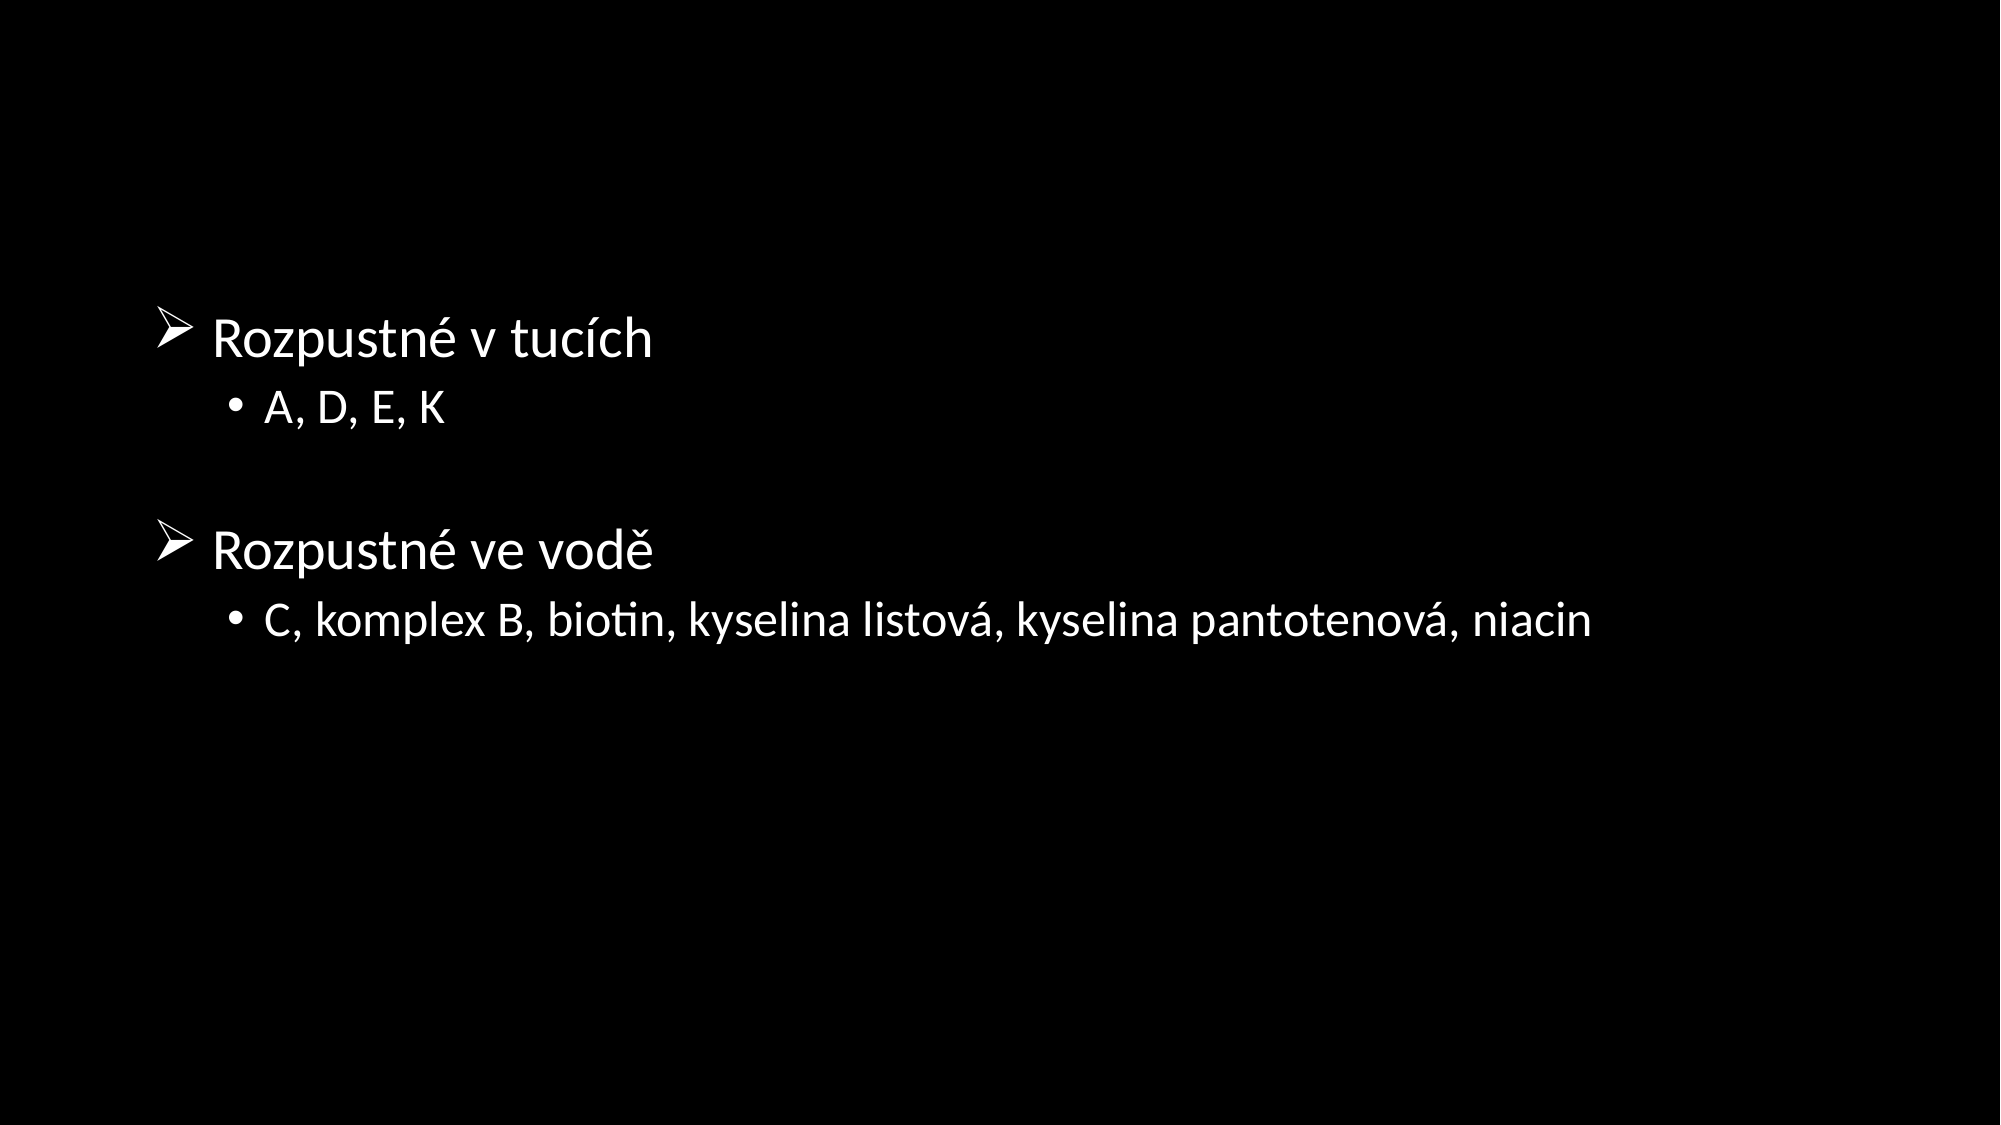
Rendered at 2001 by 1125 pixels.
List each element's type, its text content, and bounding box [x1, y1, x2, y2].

list Rozpustné v tucích A, D, E, K Rozpustné ve vodě C, komplex B, biotin, kyselina listová, kyselina pantotenová, niacin [137, 299, 1863, 1014]
